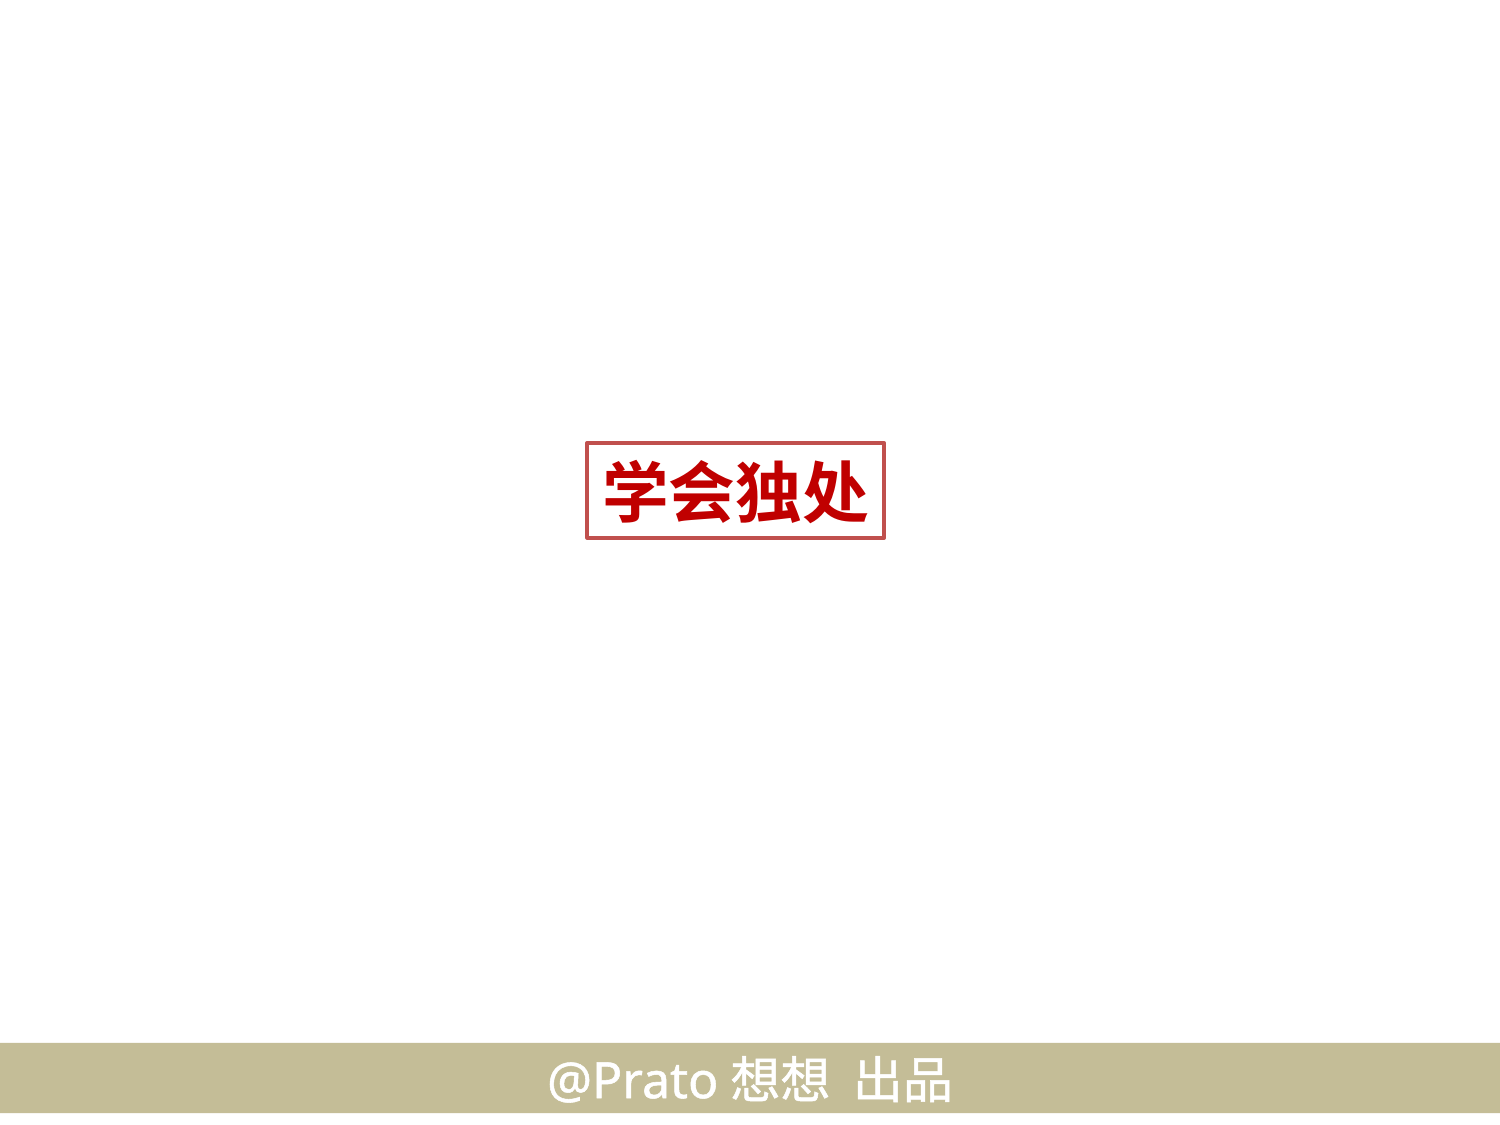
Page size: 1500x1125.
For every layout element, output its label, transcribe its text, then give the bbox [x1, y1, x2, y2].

text_box @Prato想想 出品 [0, 1041, 1500, 1115]
text_box 学会独处 [585, 441, 886, 540]
